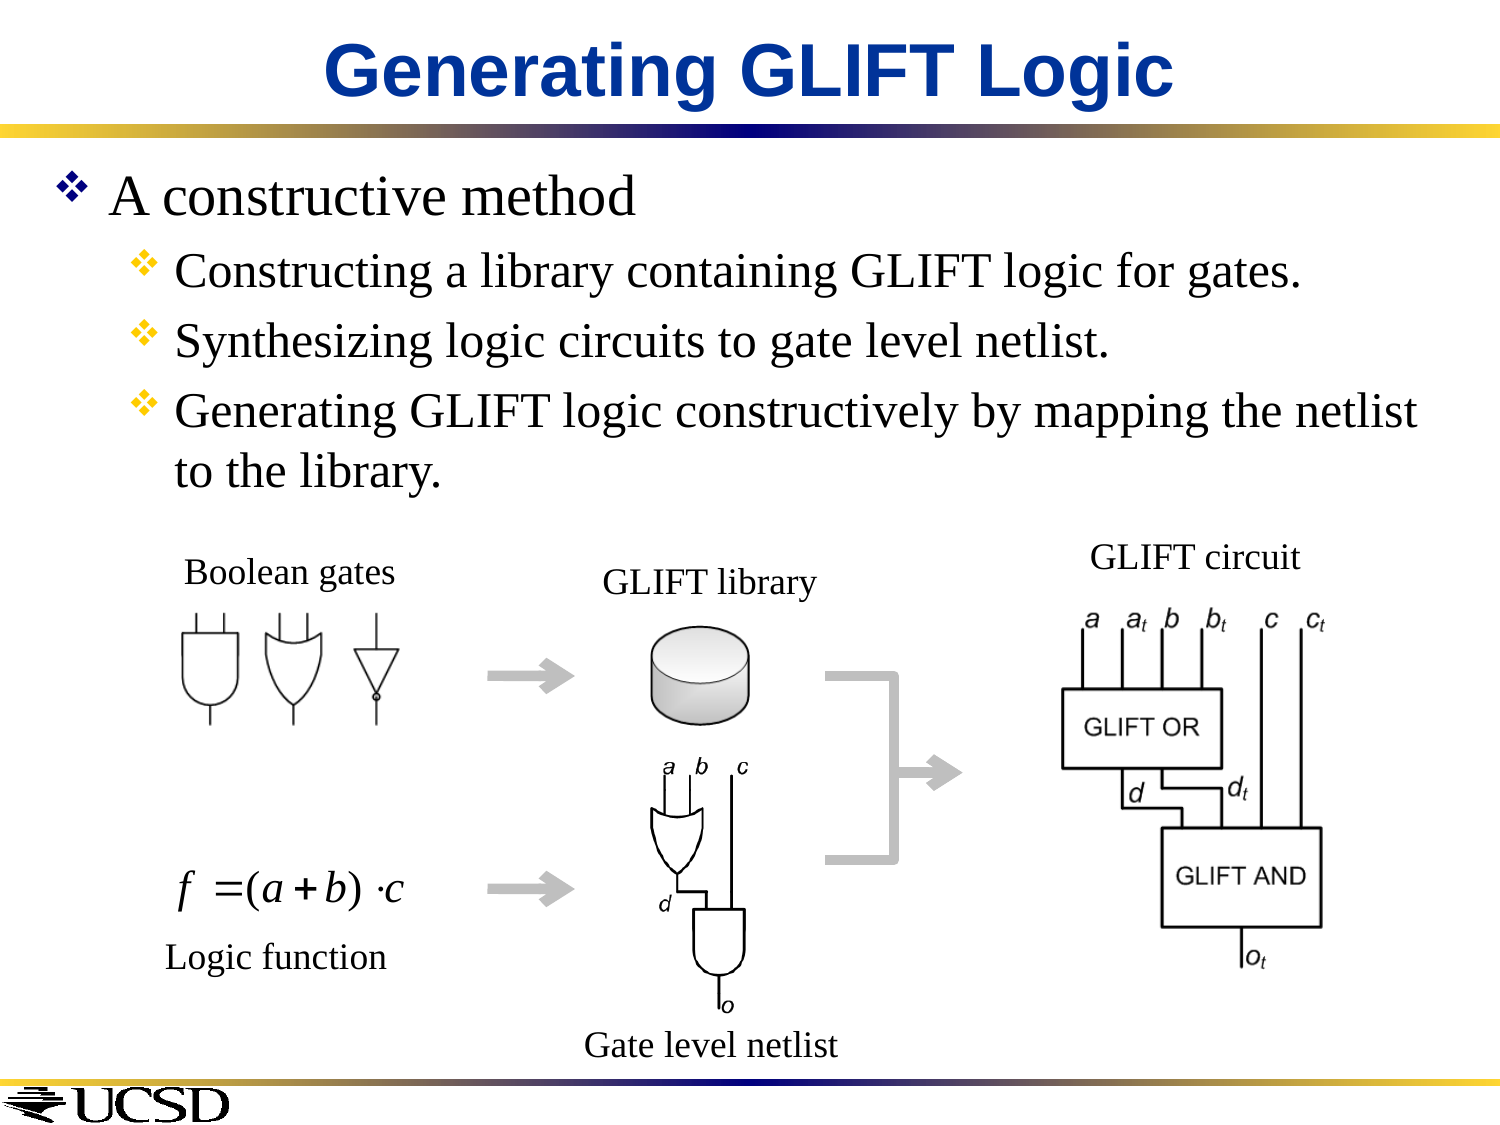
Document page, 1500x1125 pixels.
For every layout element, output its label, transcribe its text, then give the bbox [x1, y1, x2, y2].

picture [649, 625, 751, 727]
text_box GLIFT circuit [1074, 524, 1338, 585]
text_box Logic function [150, 924, 406, 985]
text_box GLIFT library [587, 549, 850, 610]
text_box Boolean gates [169, 539, 425, 600]
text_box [162, 861, 415, 922]
text_box Gate level netlist [569, 1012, 875, 1073]
picture [181, 612, 401, 727]
picture [0, 1087, 229, 1123]
picture [1061, 597, 1326, 976]
title Generating GLIFT Logic [37, 4, 1463, 120]
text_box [824, 675, 963, 861]
list A constructive method Constructing a library containing GLIFT logic for gates. Synthesizing logic circuits to gate level netlist. Generating GLIFT logic constructively by mapping the netlist to the library. [37, 149, 1463, 979]
picture [649, 749, 748, 1020]
